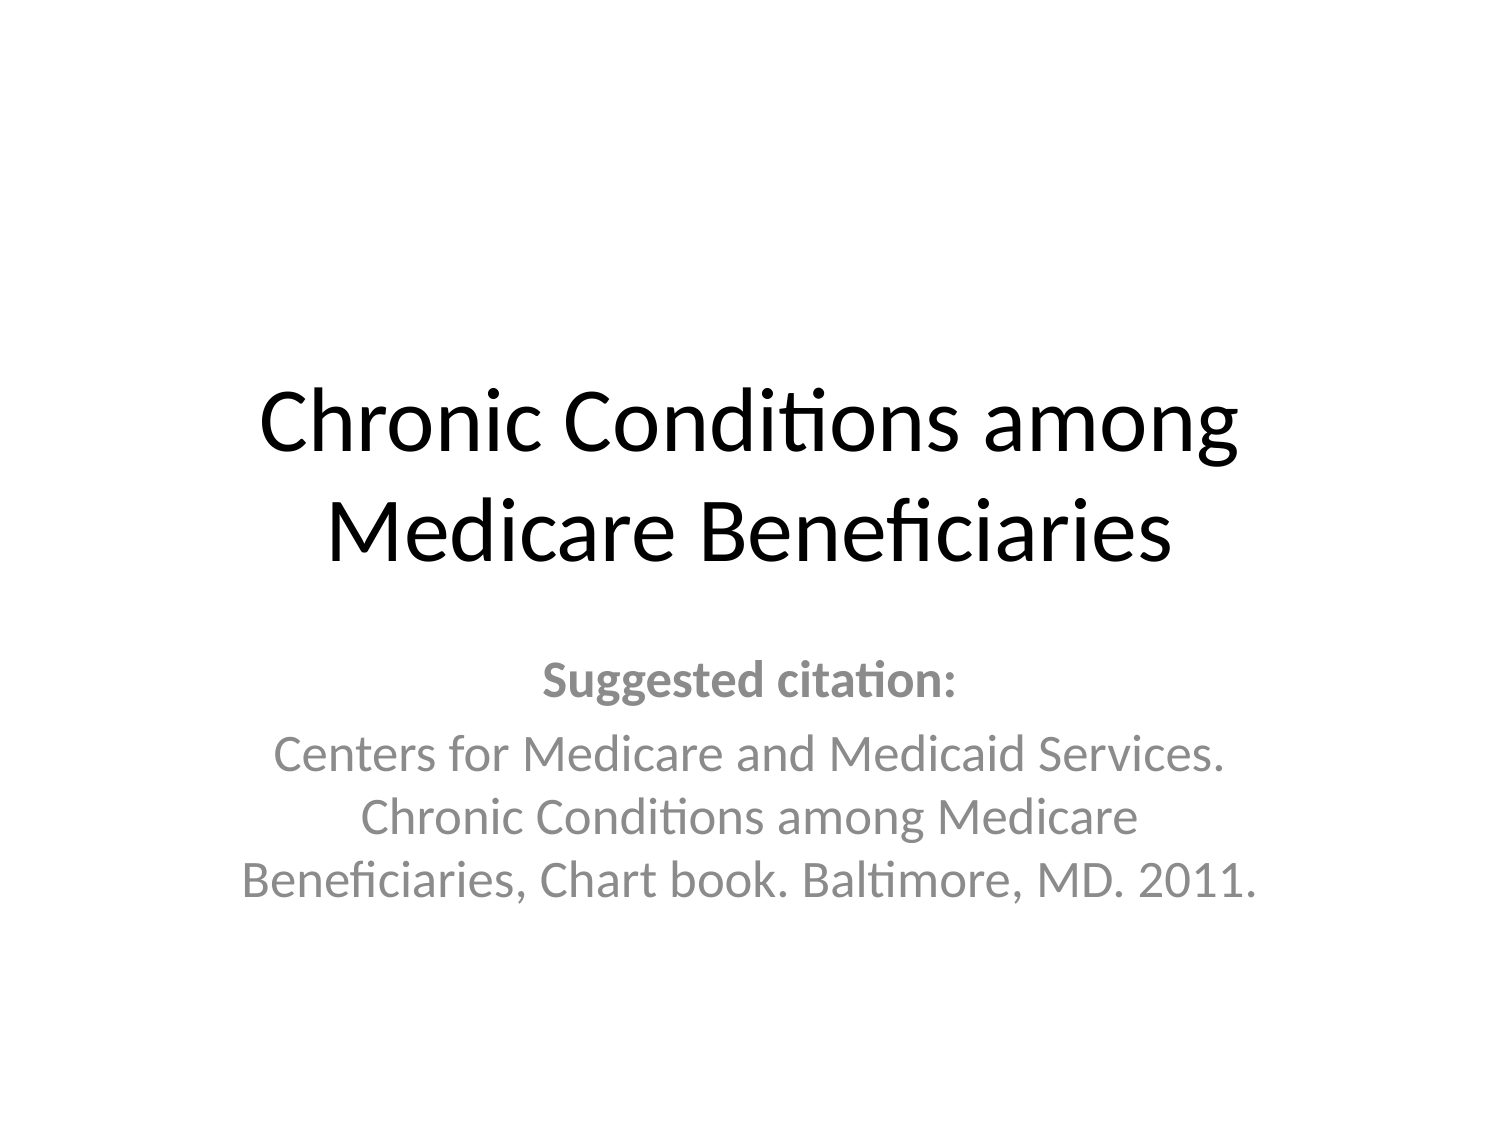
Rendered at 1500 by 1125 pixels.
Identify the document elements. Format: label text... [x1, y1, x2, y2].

title Chronic Conditions among Medicare Beneficiaries [112, 349, 1388, 591]
subtitle Suggested citation: Centers for Medicare and Medicaid Services. Chronic Conditions among Medicare Beneficiaries, Chart book. Baltimore, MD. 2011. [225, 637, 1275, 925]
